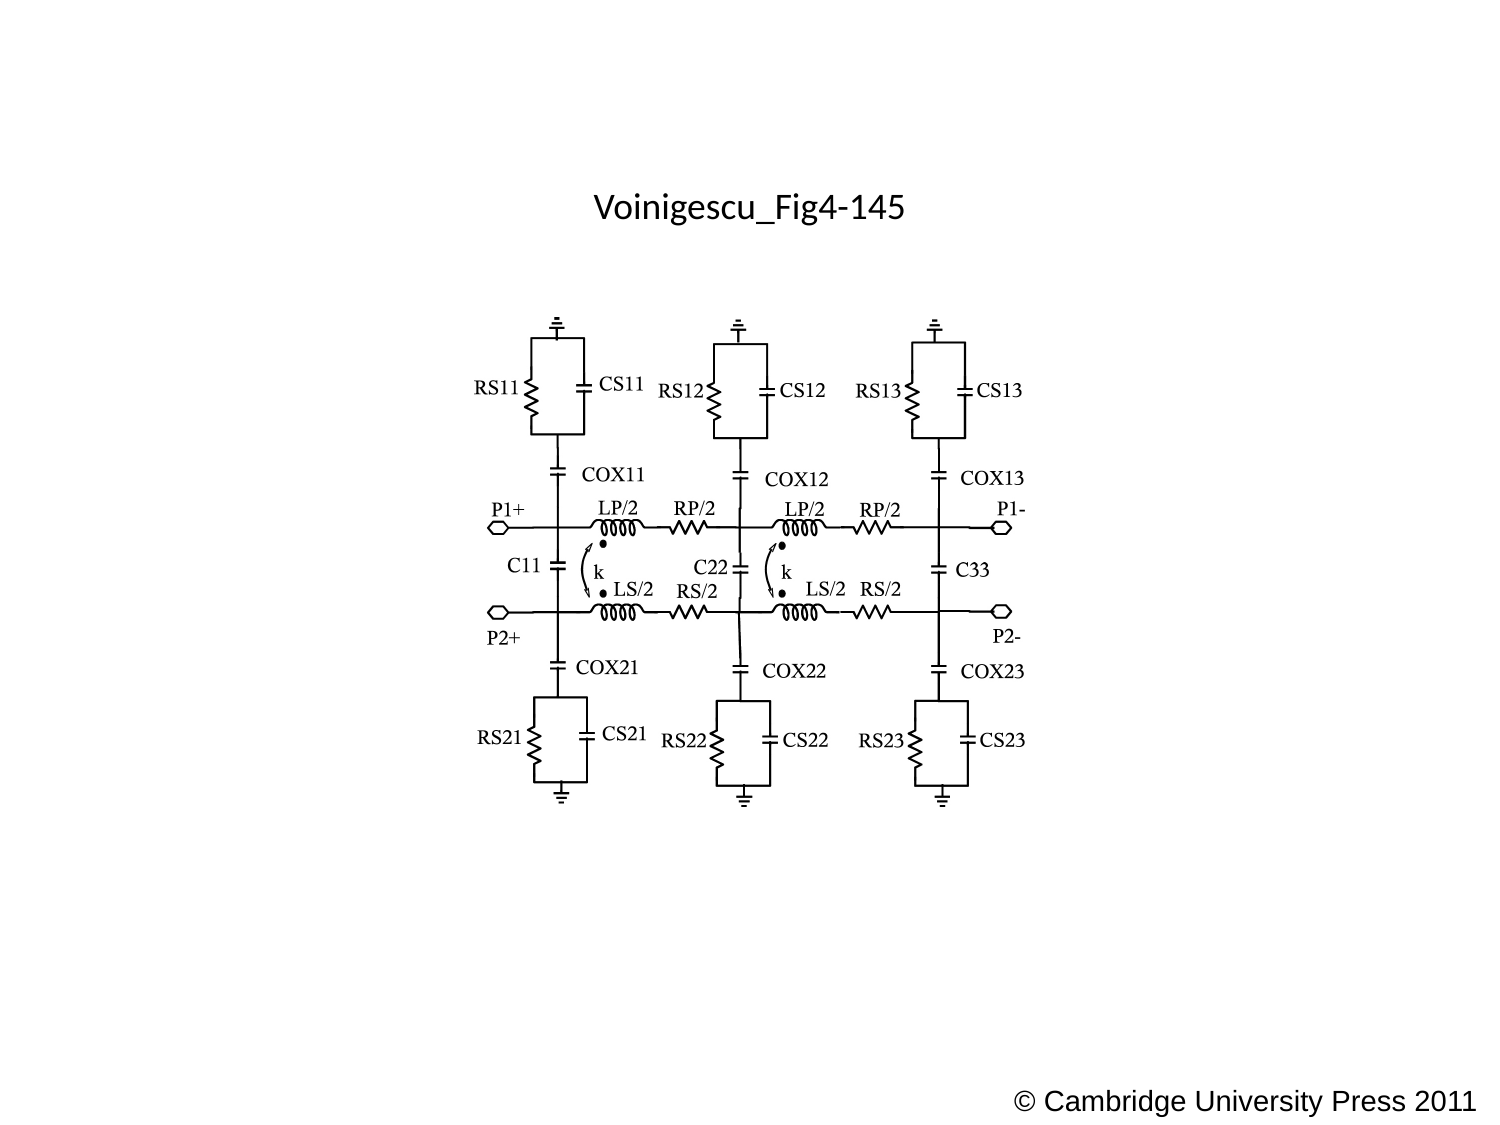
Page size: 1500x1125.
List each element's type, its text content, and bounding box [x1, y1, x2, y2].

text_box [474, 174, 1026, 808]
text_box © Cambridge University Press 2011 [907, 1074, 1493, 1125]
